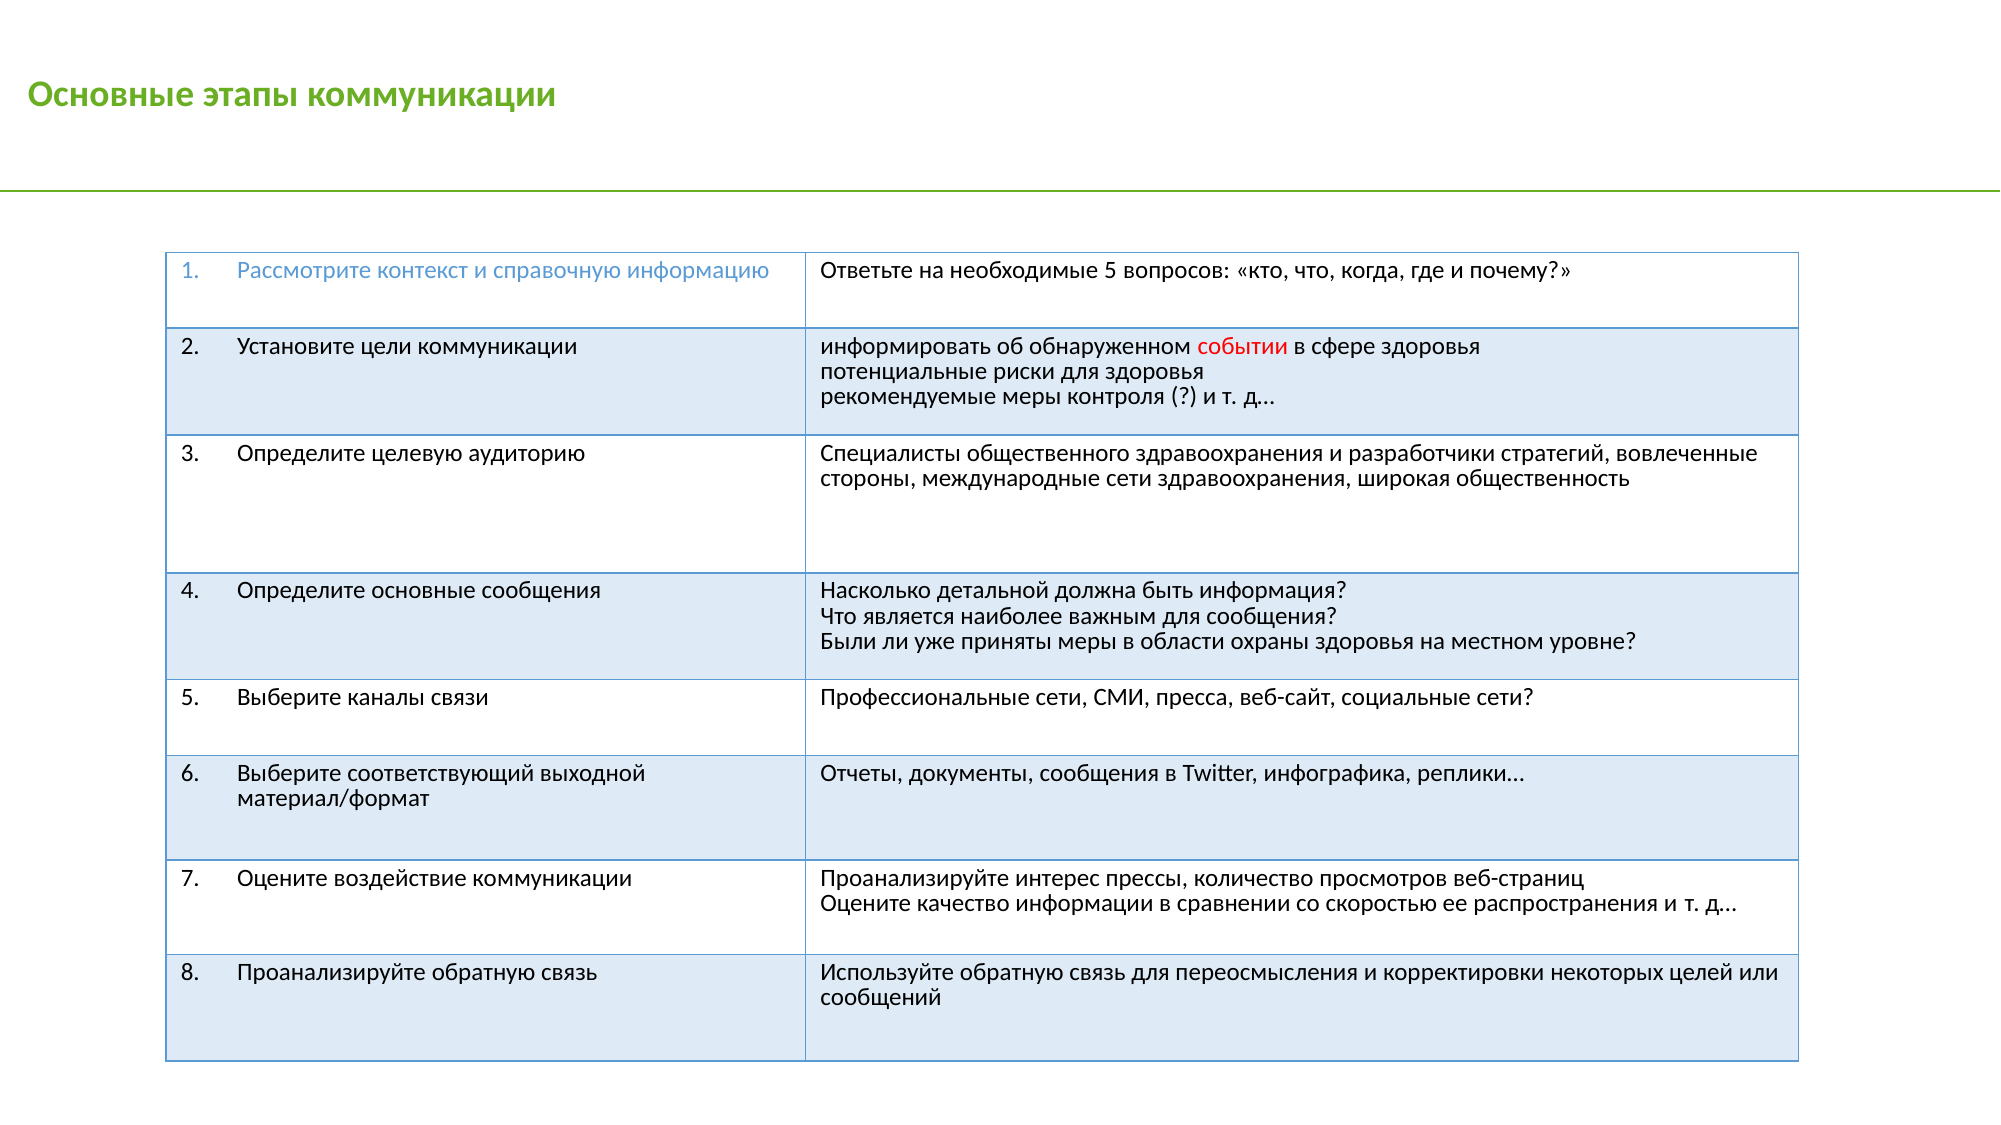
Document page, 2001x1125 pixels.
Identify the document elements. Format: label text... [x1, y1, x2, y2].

table_cell Специалисты общественного здравоохранения и разработчики стратегий, вовлеченные стороны, международные сети здравоохранения, широкая общественность [806, 436, 1798, 572]
table_cell Проанализируйте интерес прессы, количество просмотров веб-страниц Оцените качество информации в сравнении со скоростью ее распространения и т. д… [806, 861, 1798, 954]
table_cell Насколько детальной должна быть информация? Что является наиболее важным для сообщения? Были ли уже приняты меры в области охраны здоровья на местном уровне? [806, 574, 1798, 679]
table_cell Определите целевую аудиторию [167, 436, 805, 572]
table_cell Профессиональные сети, СМИ, пресса, веб-сайт, социальные сети? [806, 680, 1798, 755]
table_cell Отчеты, документы, сообщения в Twitter, инфографика, реплики… [806, 756, 1798, 859]
table_cell информировать об обнаруженном событии в сфере здоровья потенциальные риски для здоровья рекомендуемые меры контроля (?) и т. д… [806, 329, 1798, 434]
table_cell Установите цели коммуникации [167, 329, 805, 434]
table_header Ответьте на необходимые 5 вопросов: «кто, что, когда, где и почему?» [806, 253, 1798, 327]
text_box Основные этапы коммуникации [13, 61, 572, 122]
table_cell Выберите соответствующий выходной материал/формат [167, 756, 805, 859]
table_cell Оцените воздействие коммуникации [167, 861, 805, 954]
table_cell Используйте обратную связь для переосмысления и корректировки некоторых целей или сообщений [806, 955, 1798, 1060]
table_cell Определите основные сообщения [167, 574, 805, 679]
table_cell Проанализируйте обратную связь [167, 955, 805, 1060]
table_header Рассмотрите контекст и справочную информацию [167, 253, 805, 327]
table_cell Выберите каналы связи [167, 680, 805, 755]
